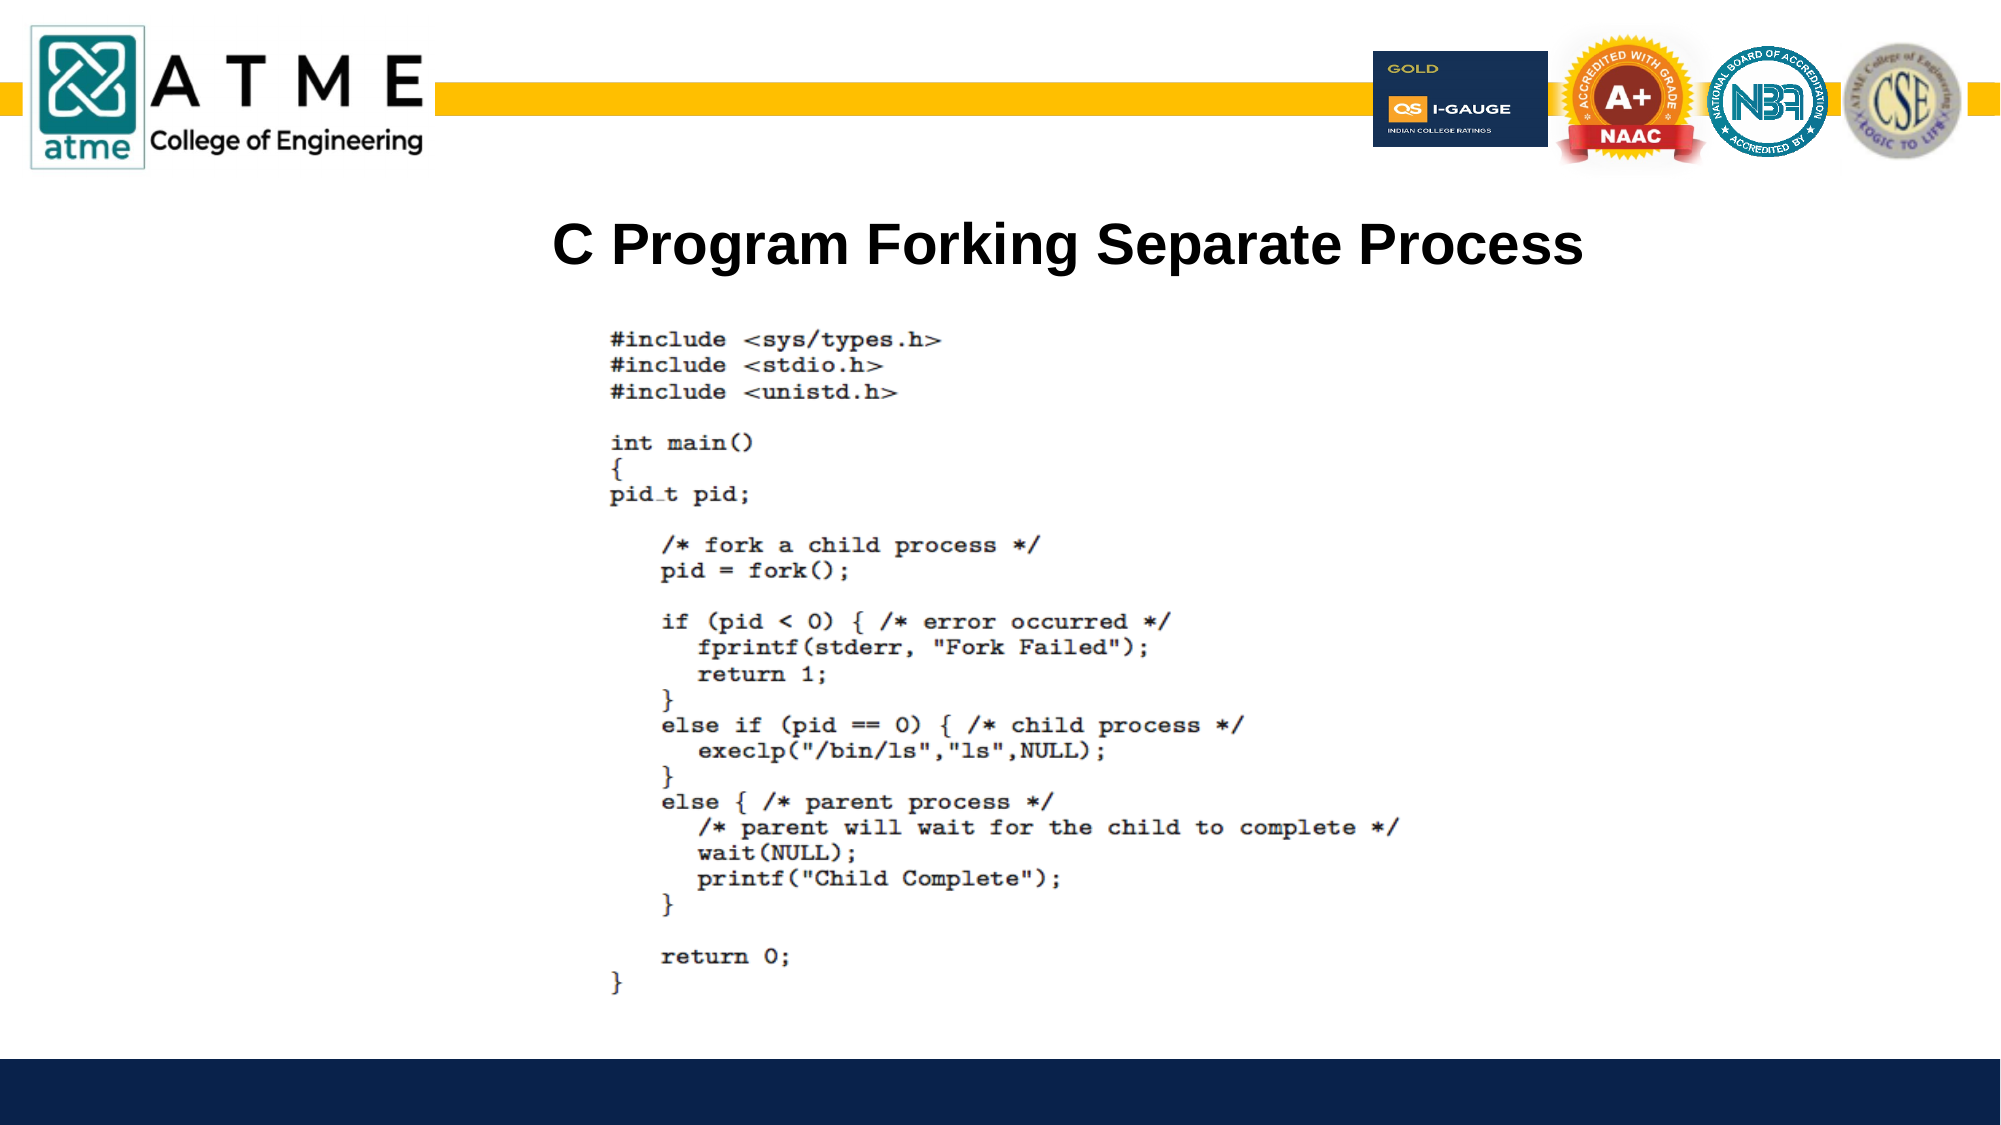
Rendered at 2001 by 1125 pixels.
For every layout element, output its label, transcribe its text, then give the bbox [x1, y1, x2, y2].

picture [1373, 20, 1828, 180]
picture [1840, 26, 1968, 176]
text_box C Program Forking Separate Process [538, 198, 1602, 284]
picture [22, 15, 435, 178]
picture [448, 321, 1440, 1013]
picture [0, 1059, 2001, 1125]
